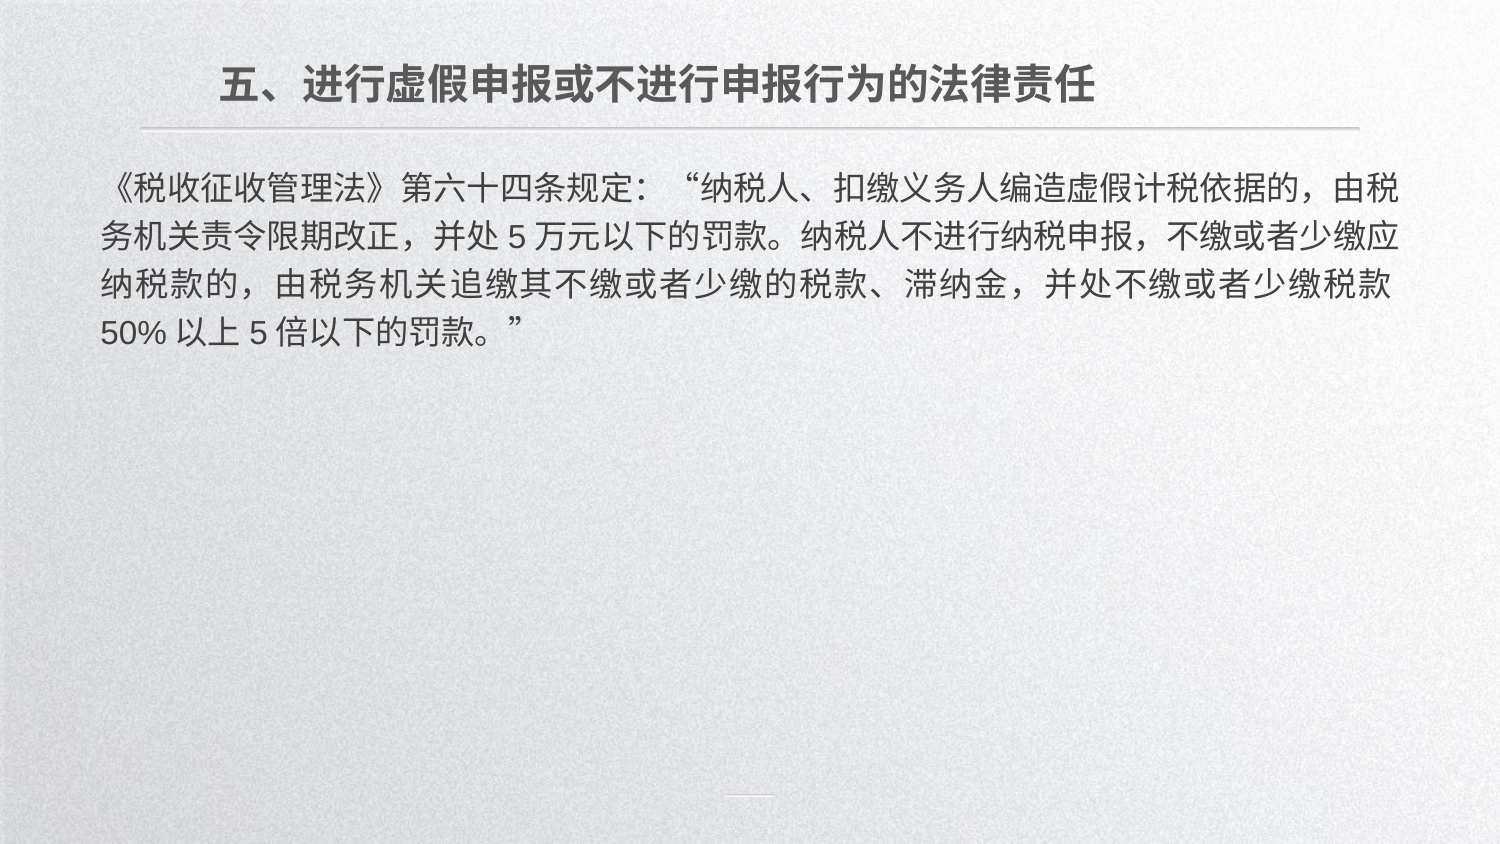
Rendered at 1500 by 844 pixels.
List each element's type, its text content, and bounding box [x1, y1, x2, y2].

text_box 《税收征收管理法》第六十四条规定：“纳税人、扣缴义务人编造虚假计税依据的，由税务机关责令限期改正，并处5万元以下的罚款。纳税人不进行纳税申报，不缴或者少缴应纳税款的，由税务机关追缴其不缴或者少缴的税款、滞纳金，并处不缴或者少缴税款50%以上5倍以下的罚款。” [100, 159, 1400, 351]
picture [0, 0, 1500, 844]
text_box 五、进行虚假申报或不进行申报行为的法律责任 [80, 52, 1234, 114]
